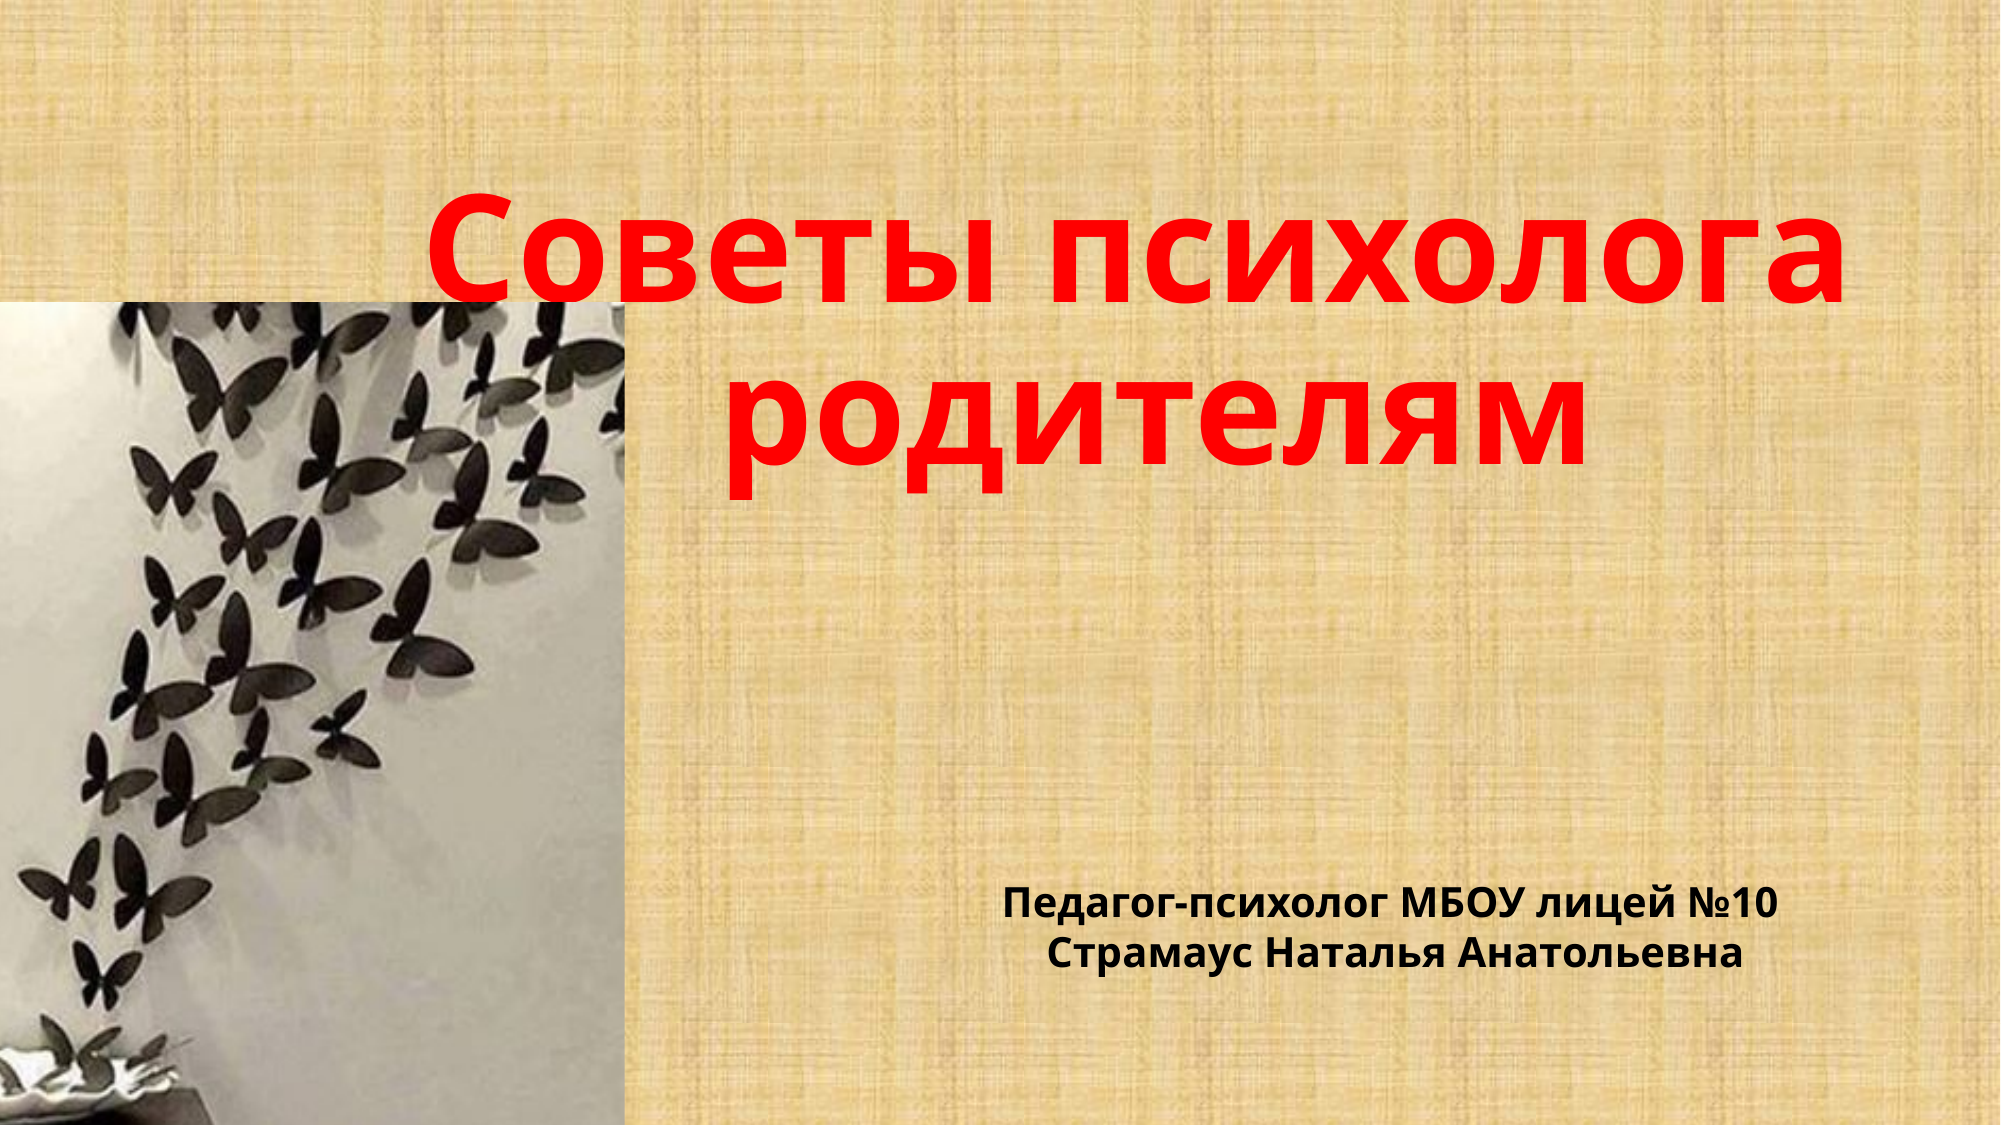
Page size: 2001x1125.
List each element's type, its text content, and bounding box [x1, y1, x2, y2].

picture [0, 0, 2001, 1125]
text_box Педагог-психолог МБОУ лицей №10 Страмаус Наталья Анатольевна [924, 867, 1867, 983]
title Советы психолога родителям [388, 83, 1926, 505]
